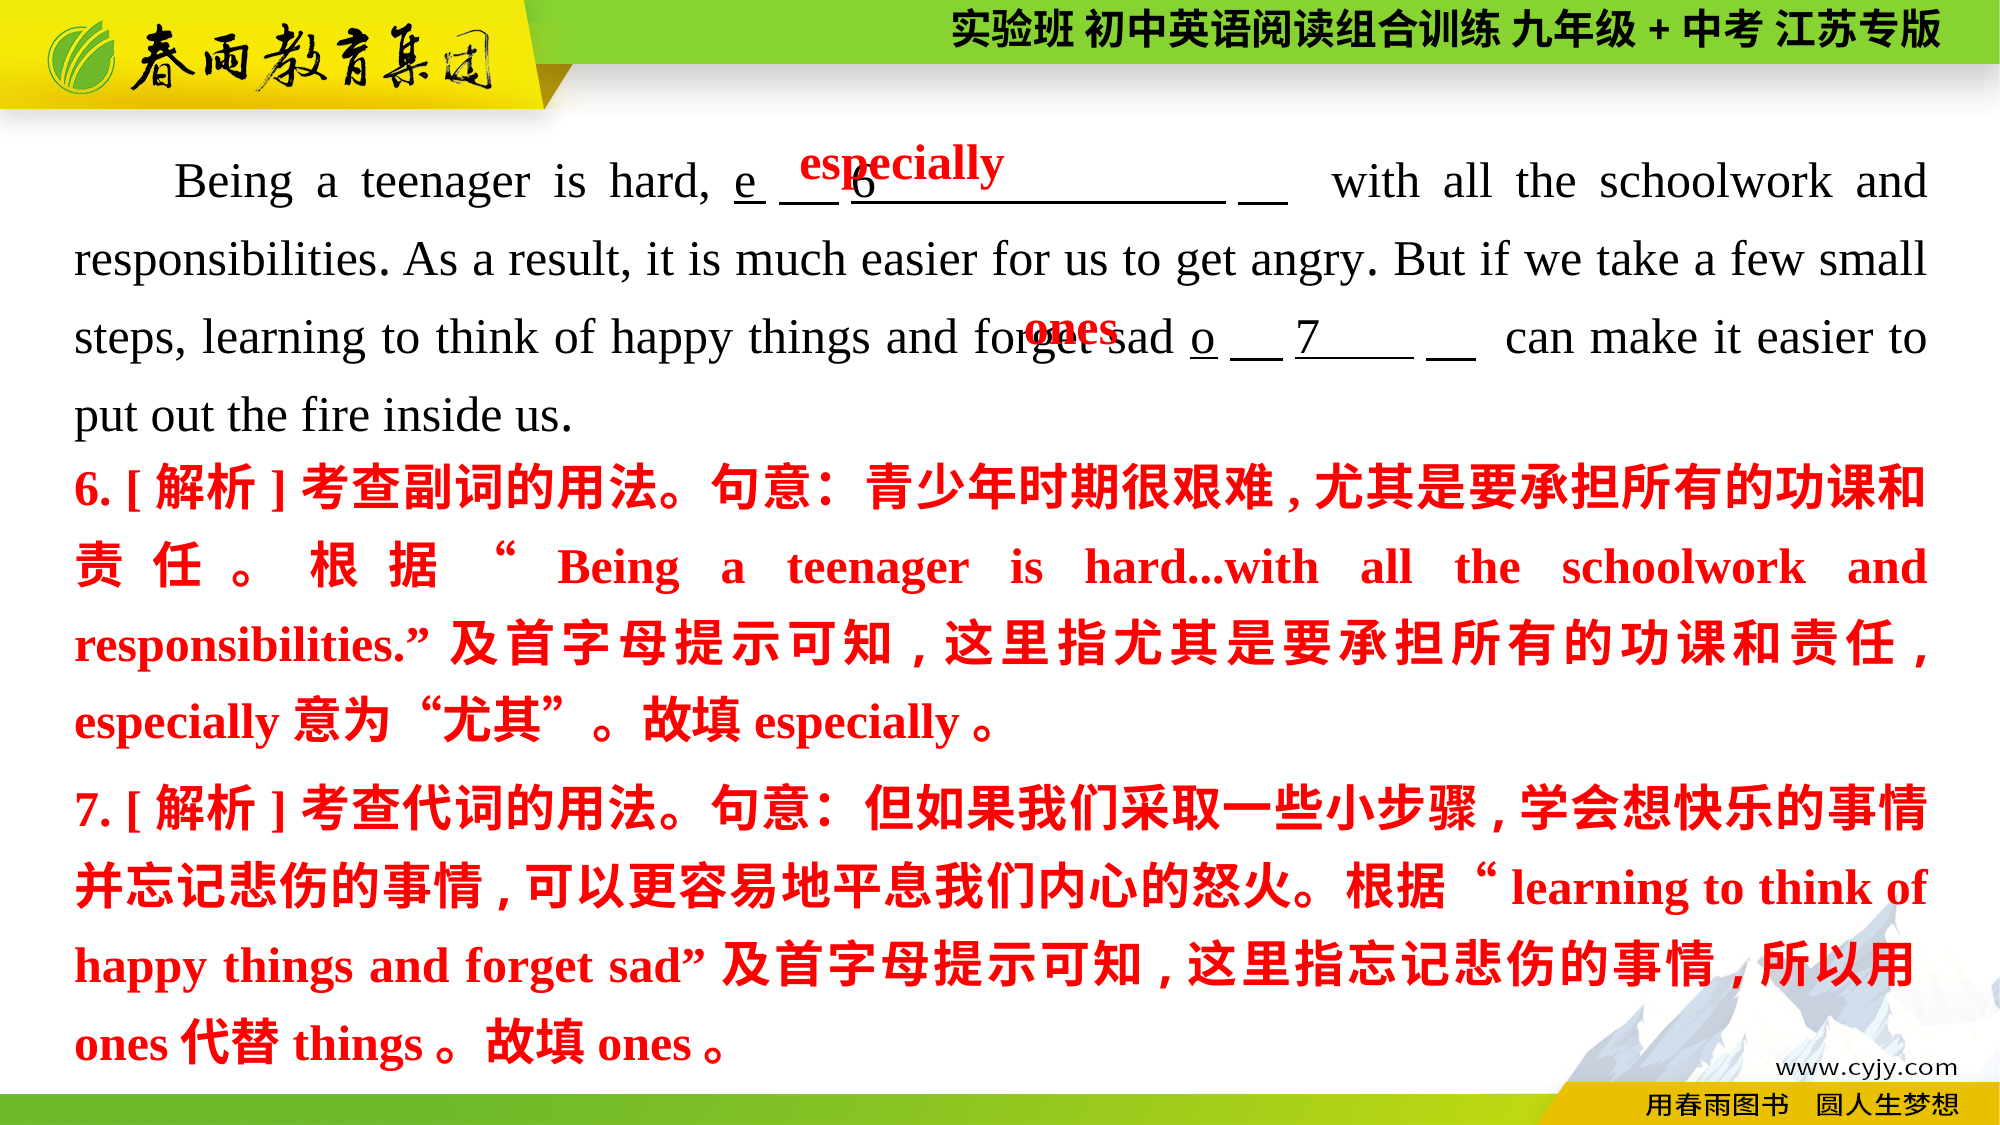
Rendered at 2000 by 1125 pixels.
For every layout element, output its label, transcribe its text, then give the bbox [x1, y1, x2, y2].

text_box ones [1008, 287, 1134, 363]
text_box especially [784, 121, 1021, 197]
text_box 7. [解析]考查代词的用法。句意：但如果我们采取一些小步骤,学会想快乐的事情并忘记悲伤的事情,可以更容易地平息我们内心的怒火。根据“learning to think of happy things and forget sad”及首字母提示可知,这里指忘记悲伤的事情,所以用ones代替things。故填ones。 [59, 751, 1944, 1079]
picture [0, 0, 2000, 1125]
text_box 6. [解析]考查副词的用法。句意：青少年时期很艰难,尤其是要承担所有的功课和责任。根据“Being a teenager is hard...with all the schoolwork and responsibilities.”及首字母提示可知,这里指尤其是要承担所有的功课和责任, especially意为“尤其”。故填especially。 [59, 429, 1944, 751]
list Being a teenager is hard, e 6 with all the schoolwork and responsibilities. As a result, it is much easier for us to get angry. But if we take a few small steps, learning to think of happy things and forget sad o 7 can make it easier to put out the fire inside us. [59, 122, 1944, 429]
